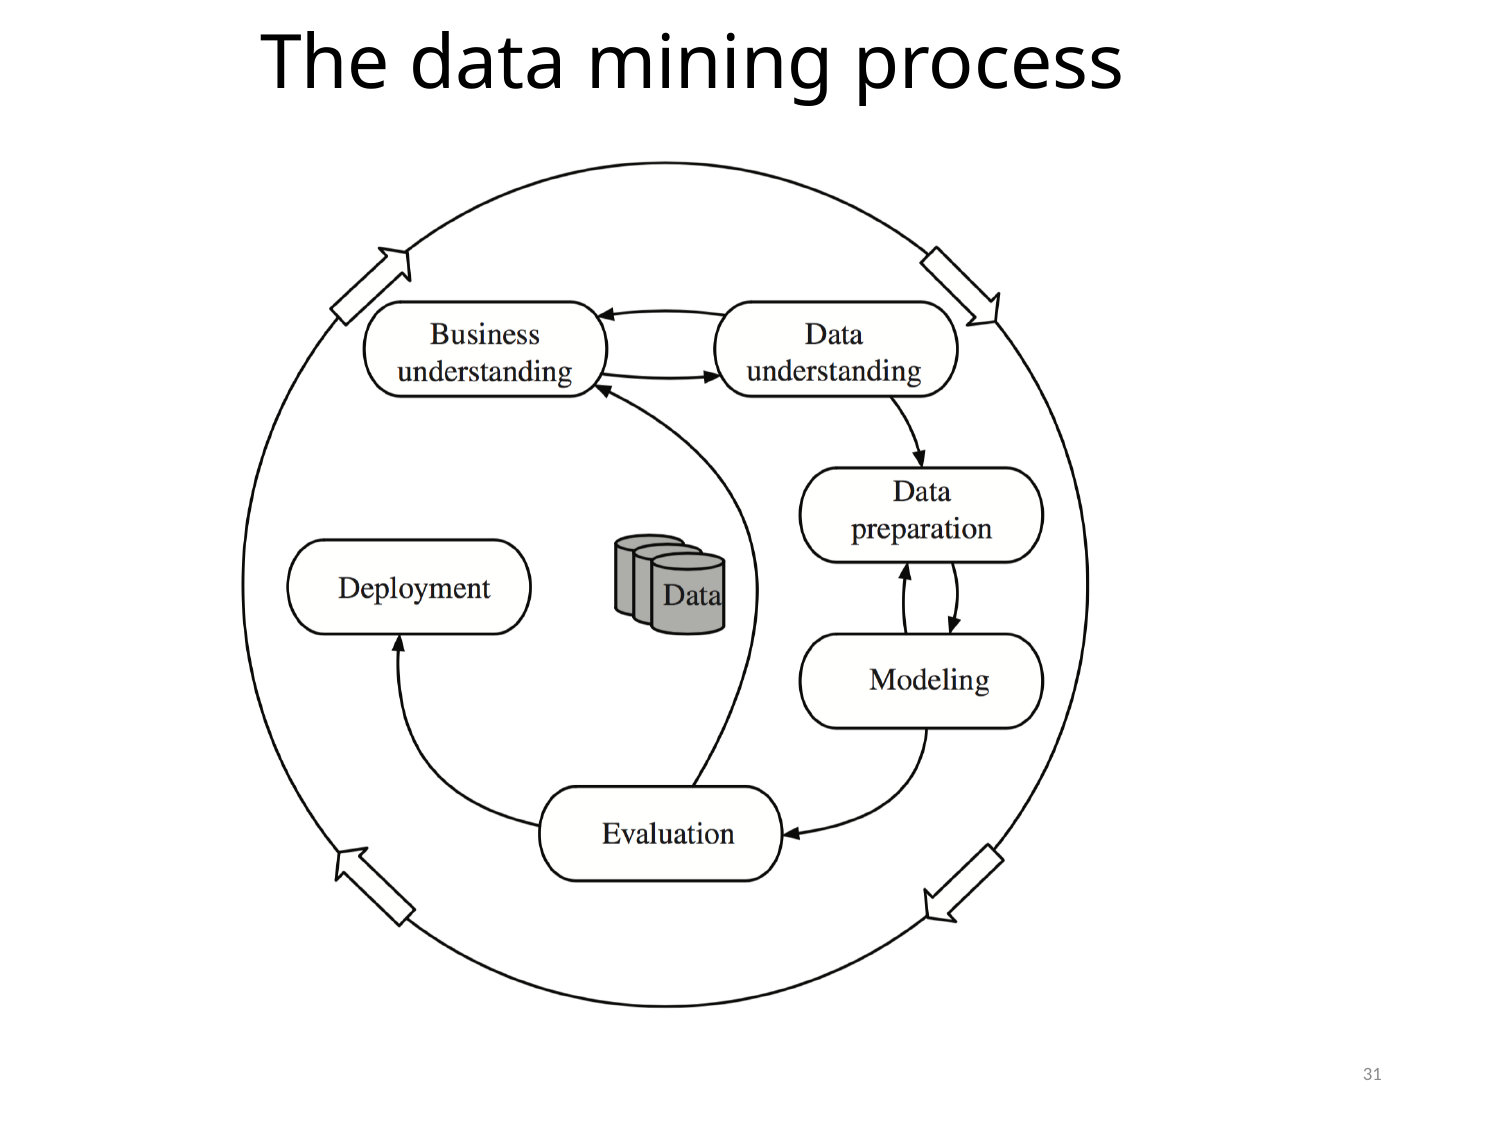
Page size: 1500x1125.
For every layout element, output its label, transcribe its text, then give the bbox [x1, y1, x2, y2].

picture [219, 137, 1118, 1022]
title The data mining process [245, 0, 1500, 159]
slide_number 31 [1059, 1042, 1397, 1103]
